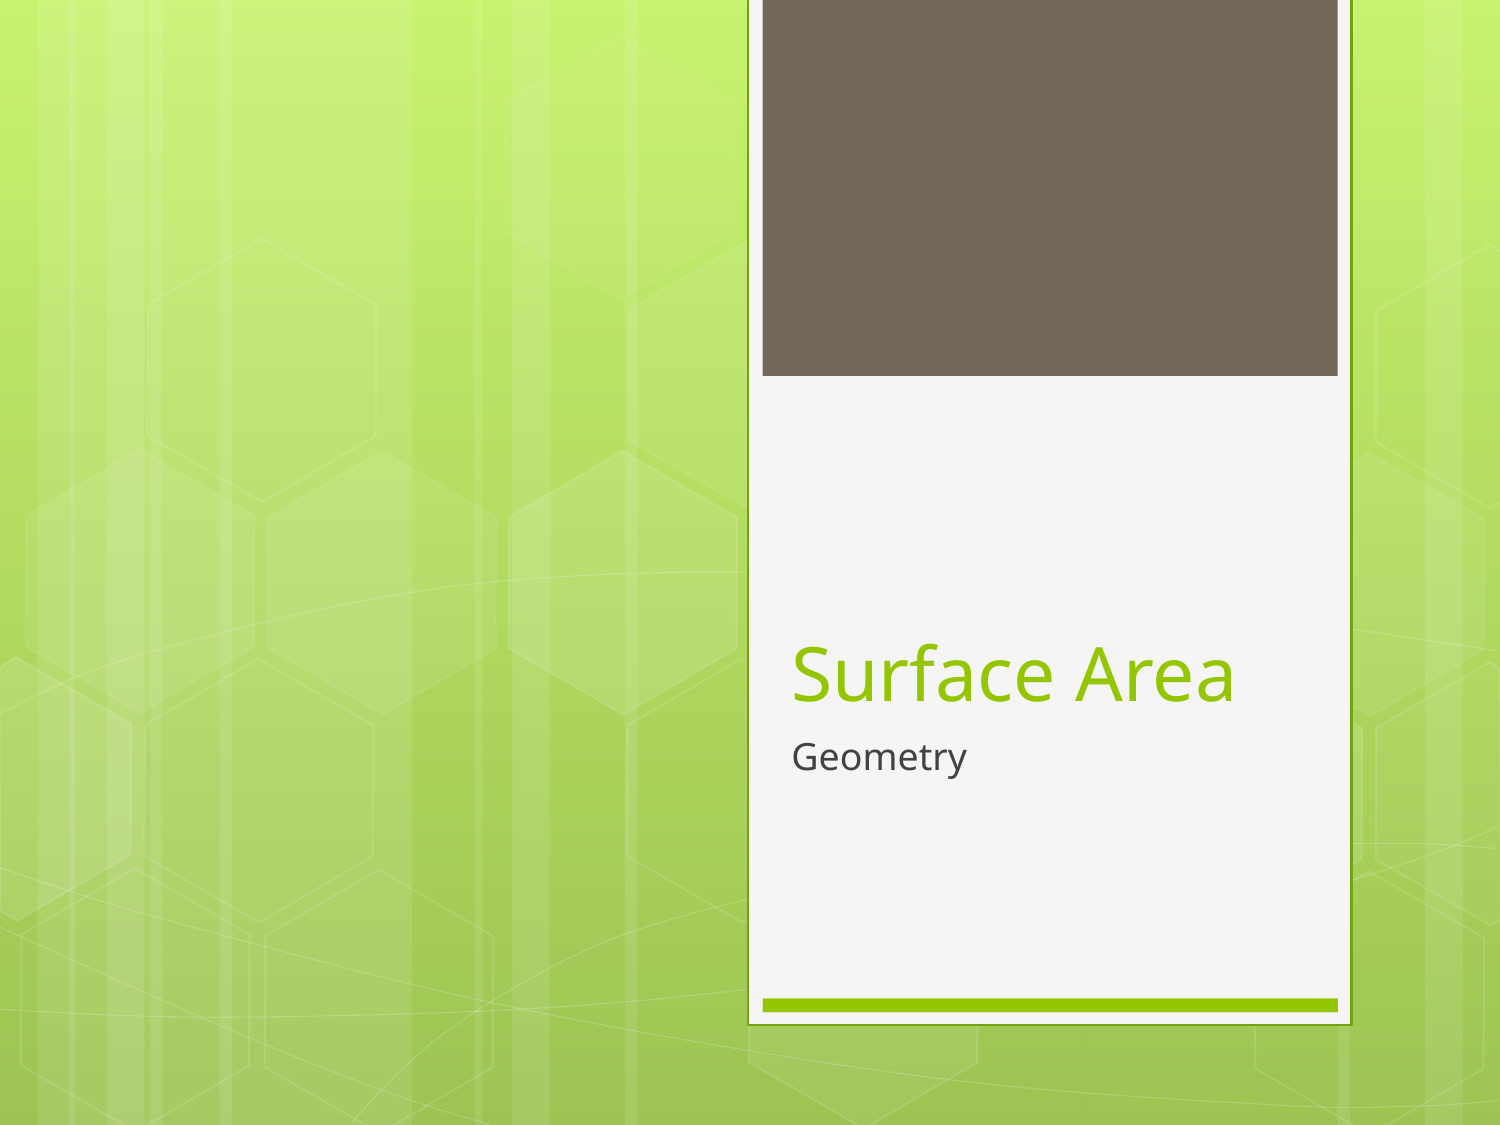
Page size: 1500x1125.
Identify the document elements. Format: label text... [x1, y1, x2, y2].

title Surface Area [776, 444, 1320, 724]
subtitle Geometry [776, 725, 1320, 933]
